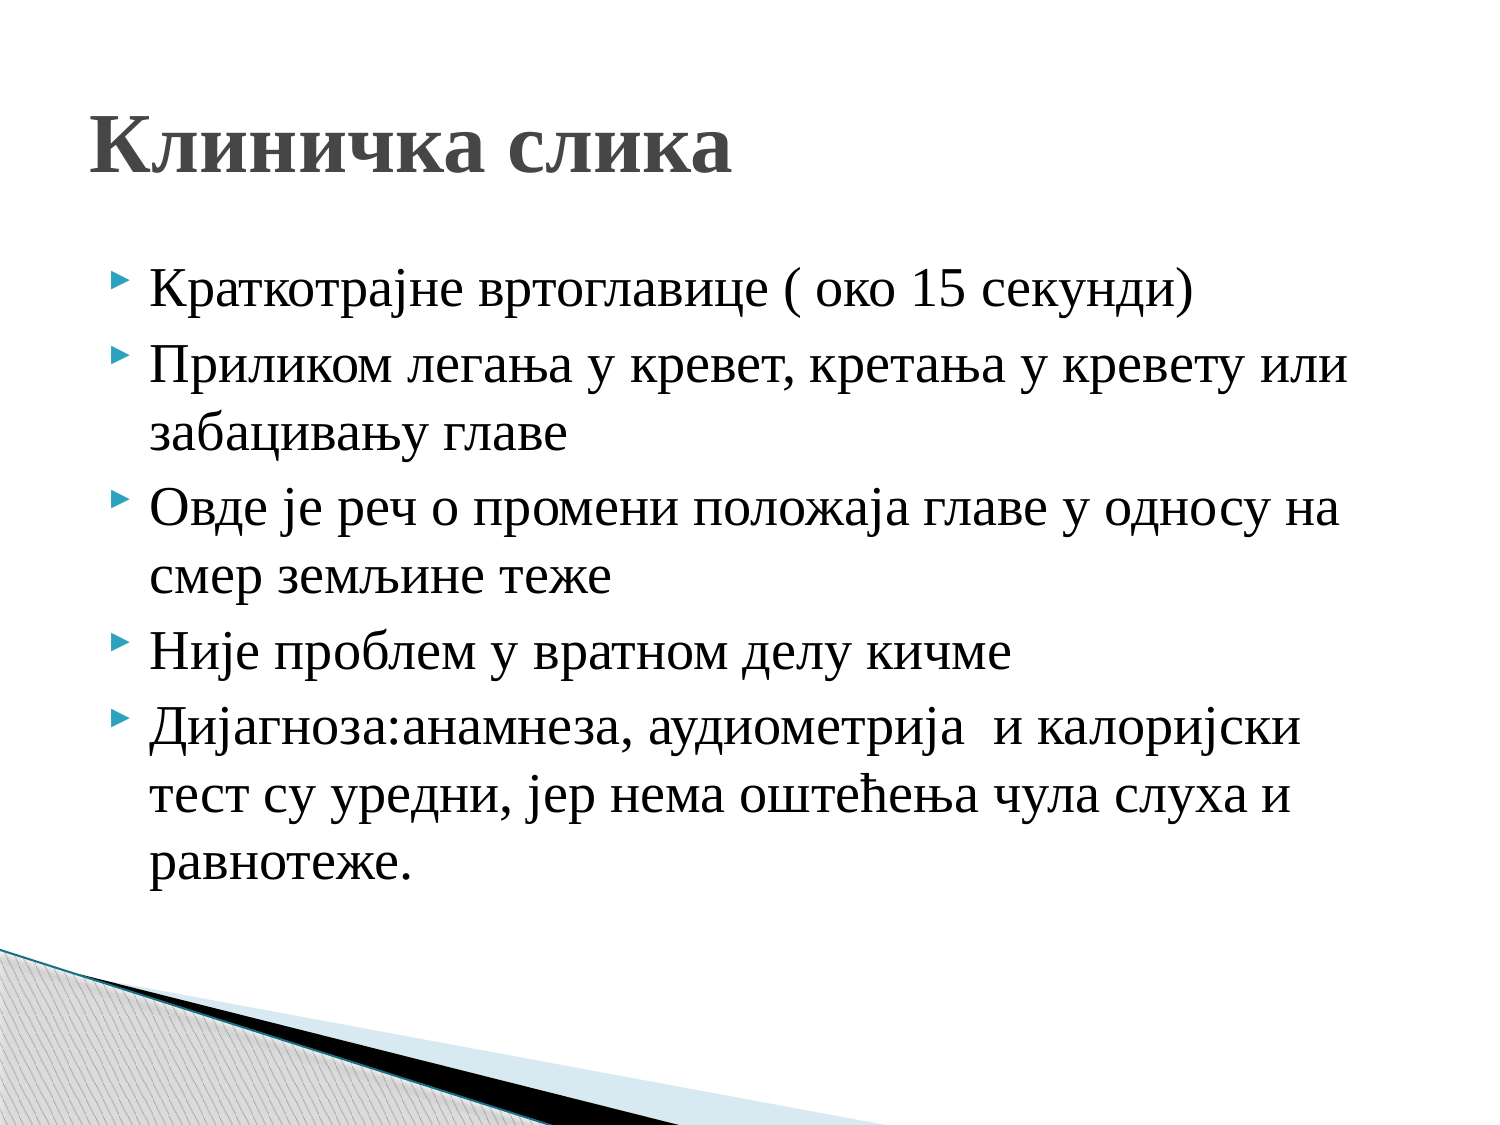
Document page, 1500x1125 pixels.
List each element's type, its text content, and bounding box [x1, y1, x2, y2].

title Клиничка слика [75, 45, 1425, 233]
list Краткотрајне вртоглавице ( око 15 секунди) Приликом легања у кревет, кретања у кревету или забацивању главе Овде је реч о промени положаја главе у односу на смер земљине теже Није проблем у вратном делу кичме Дијагноза:анамнеза, аудиометрија и калоријски тест су уредни, јер нема оштећења чула слуха и равнотеже. [74, 242, 1426, 986]
